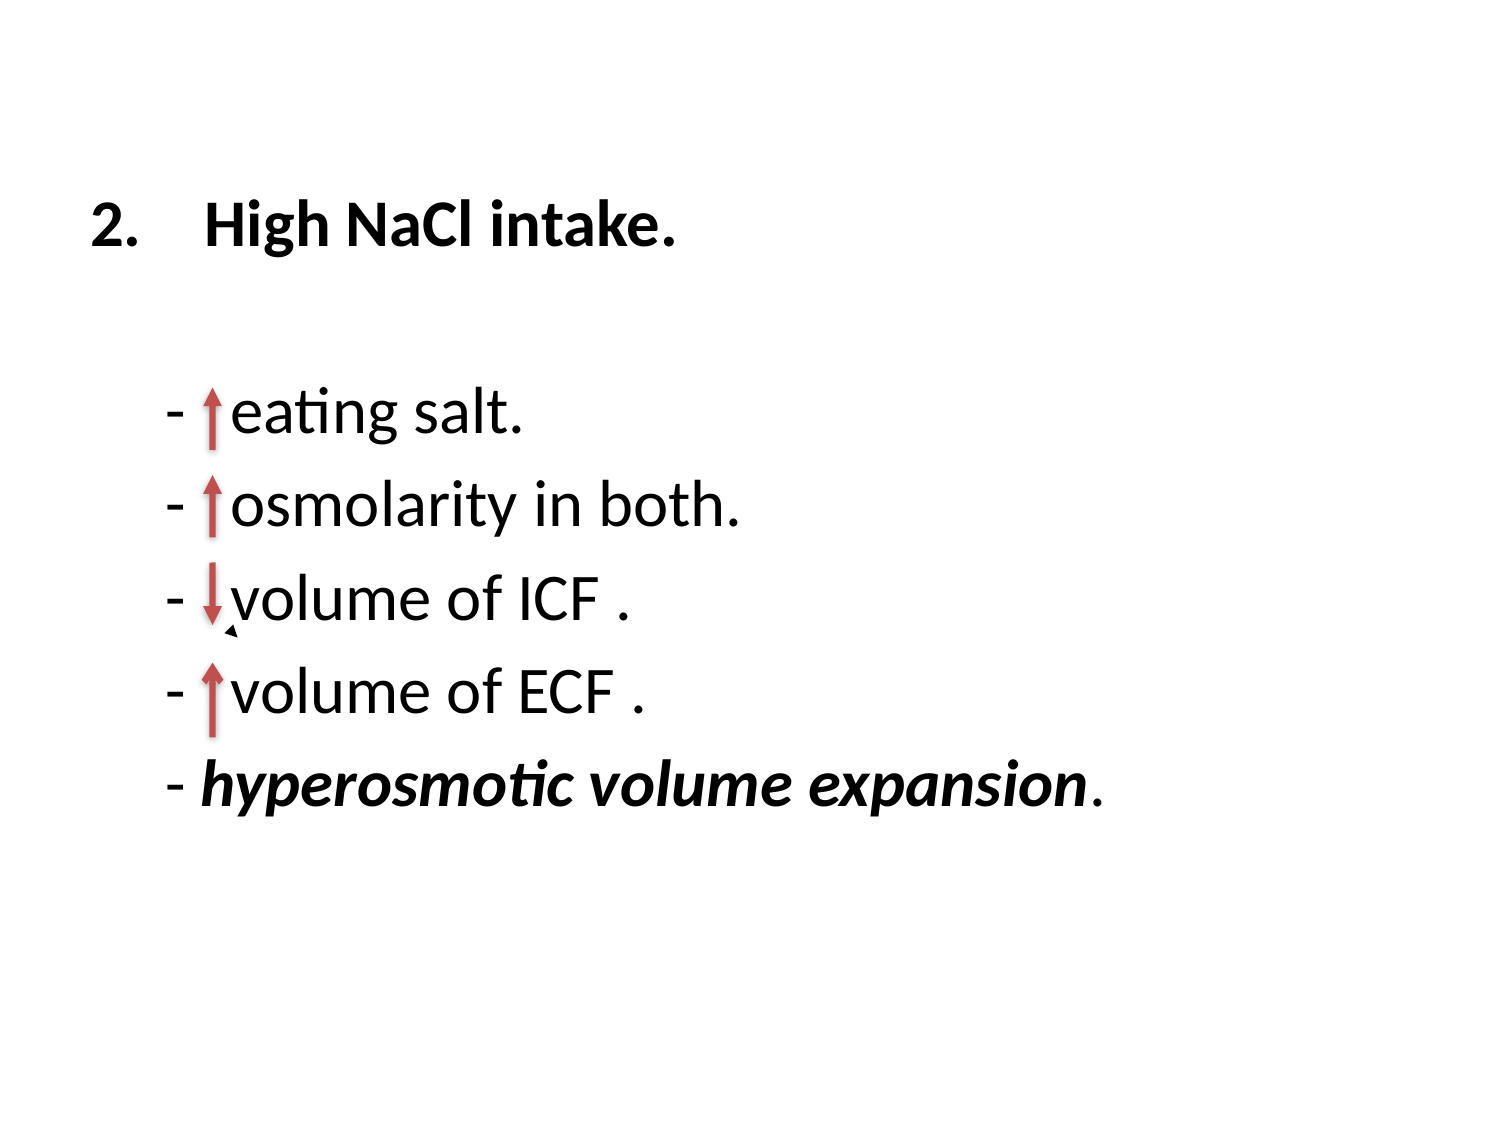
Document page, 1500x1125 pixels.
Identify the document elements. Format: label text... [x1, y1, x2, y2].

text_box [224, 624, 238, 638]
text_box [203, 474, 222, 538]
list High NaCl intake. - eating salt. - osmolarity in both. - volume of ICF . - volume of ECF . - hyperosmotic volume expansion. [75, 172, 1425, 920]
text_box [203, 387, 222, 451]
text_box [203, 562, 222, 625]
